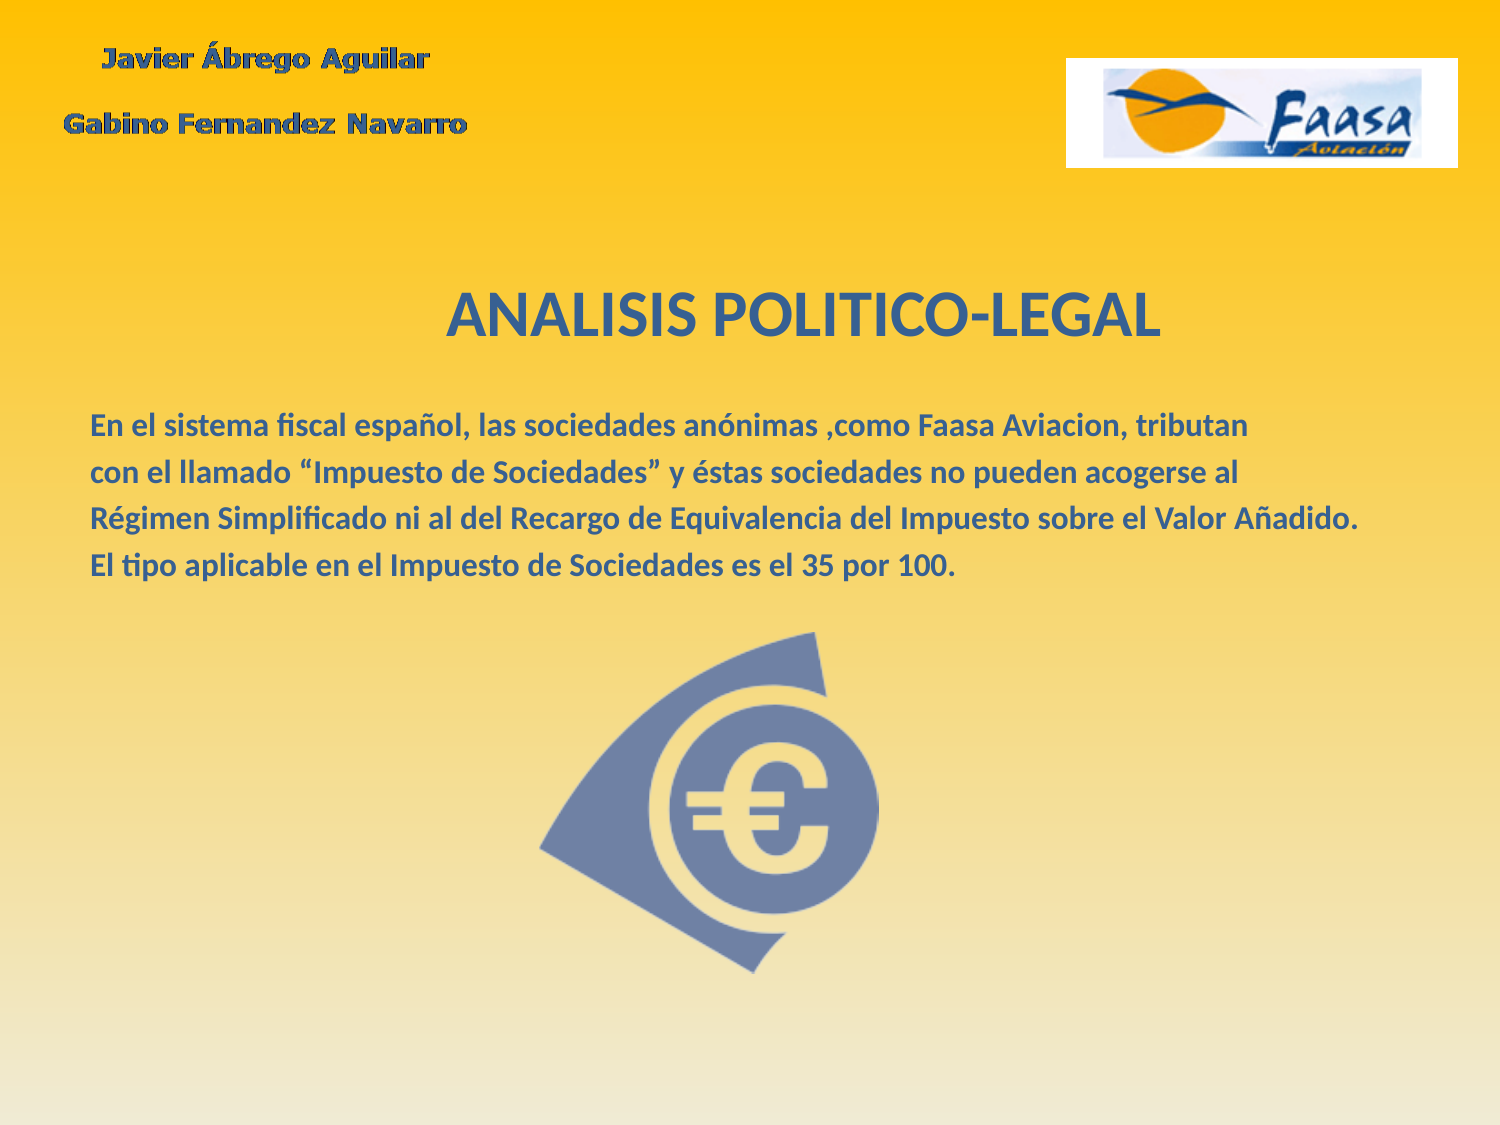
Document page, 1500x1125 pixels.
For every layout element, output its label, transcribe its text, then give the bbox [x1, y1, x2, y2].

picture [0, 0, 530, 214]
list ANALISIS POLITICO-LEGAL En el sistema fiscal español, las sociedades anónimas ,como Faasa Aviacion, tributan con el llamado “Impuesto de Sociedades” y éstas sociedades no pueden acogerse al Régimen Simplificado ni al del Recargo de Equivalencia del Impuesto sobre el Valor Añadido. El tipo aplicable en el Impuesto de Sociedades es el 35 por 100. [75, 262, 1454, 1005]
picture [1066, 58, 1458, 168]
picture [538, 632, 880, 975]
